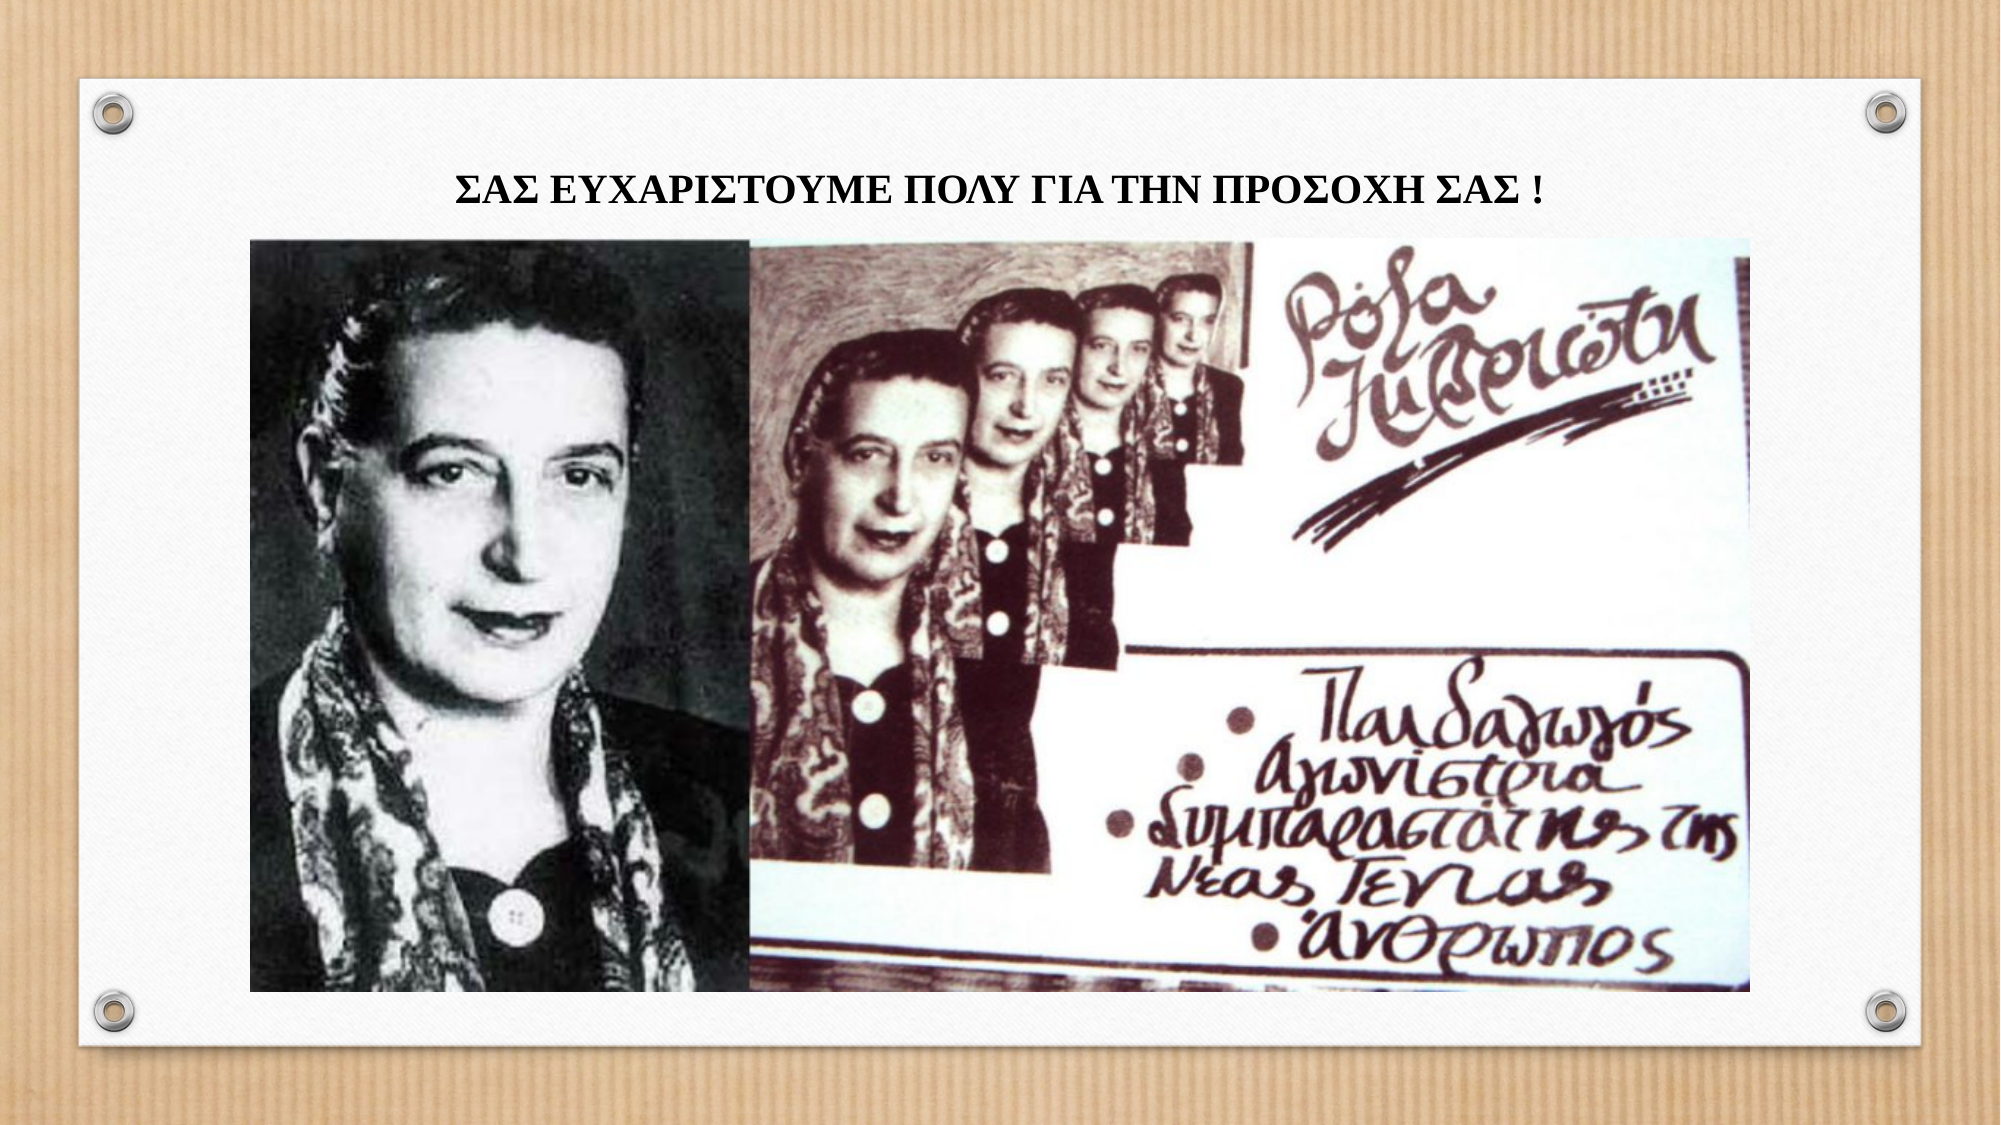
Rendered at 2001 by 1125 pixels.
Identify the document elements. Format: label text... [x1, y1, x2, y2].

text_box ΣΑΣ ΕΥΧΑΡΙΣΤΟΥΜΕ ΠΟΛΥ ΓΙΑ ΤΗΝ ΠΡΟΣΟΧΗ ΣΑΣ ! [424, 154, 1576, 220]
picture [0, 0, 2001, 1125]
